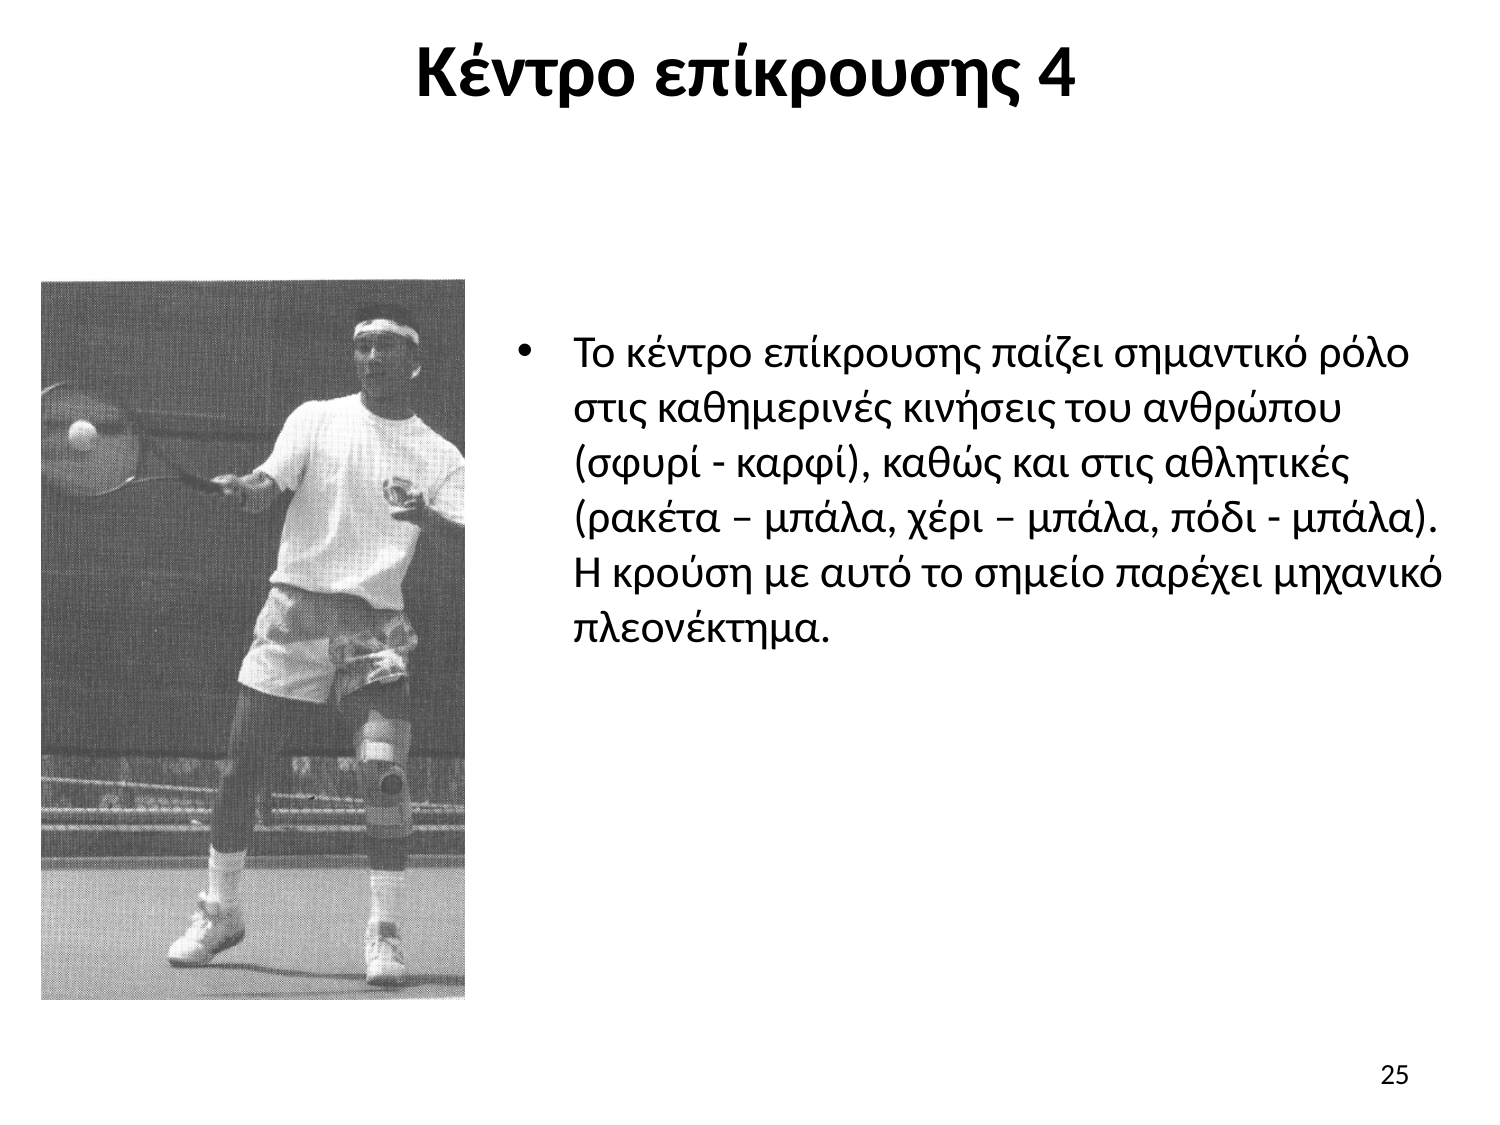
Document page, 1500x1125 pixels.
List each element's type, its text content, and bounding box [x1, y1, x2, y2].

list Το κέντρο επίκρουσης παίζει σημαντικό ρόλο στις καθημερινές κινήσεις του ανθρώπου (σφυρί - καρφί), καθώς και στις αθλητικές (ρακέτα – μπάλα, χέρι – μπάλα, πόδι - μπάλα). Η κρούση με αυτό το σημείο παρέχει μηχανικό πλεονέκτημα. [501, 314, 1471, 1047]
picture [40, 278, 465, 1000]
slide_number 25 [1074, 1042, 1425, 1103]
title Κέντρο επίκρουσης 4 [41, 30, 1453, 102]
